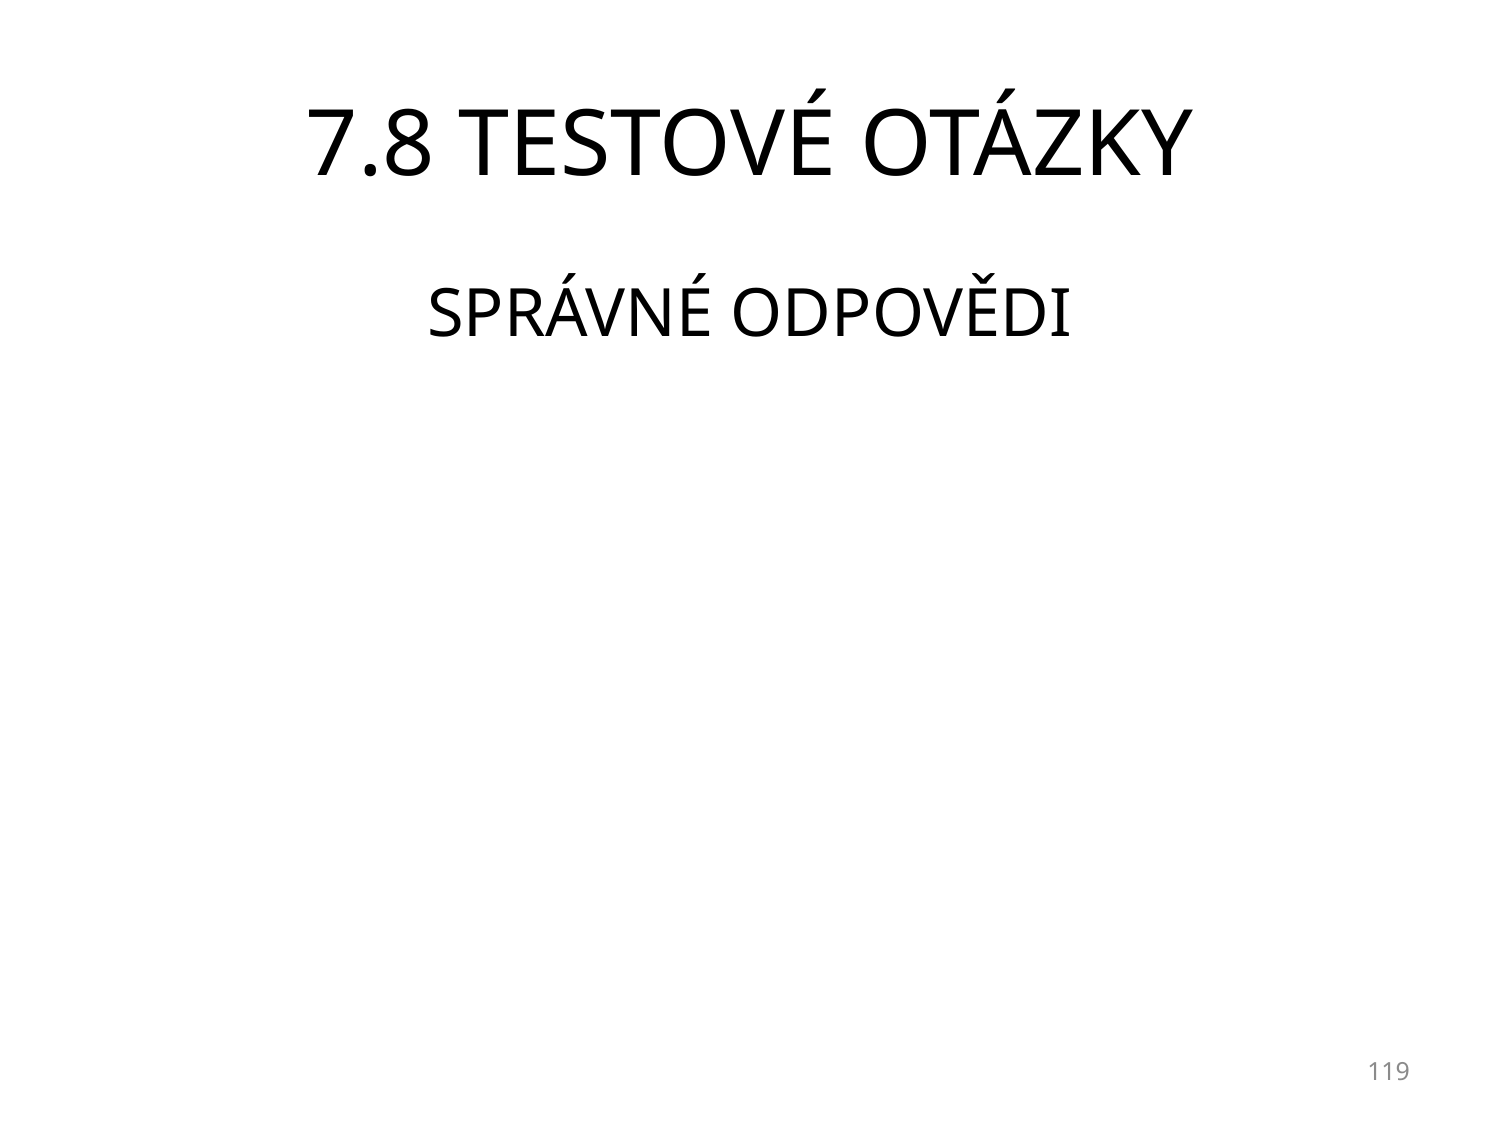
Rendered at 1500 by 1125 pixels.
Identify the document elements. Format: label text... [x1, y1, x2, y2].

list SPRÁVNÉ ODPOVĚDI [75, 262, 1425, 1005]
title 7.8 TESTOVÉ OTÁZKY [75, 45, 1425, 233]
slide_number 119 [1074, 1042, 1425, 1103]
